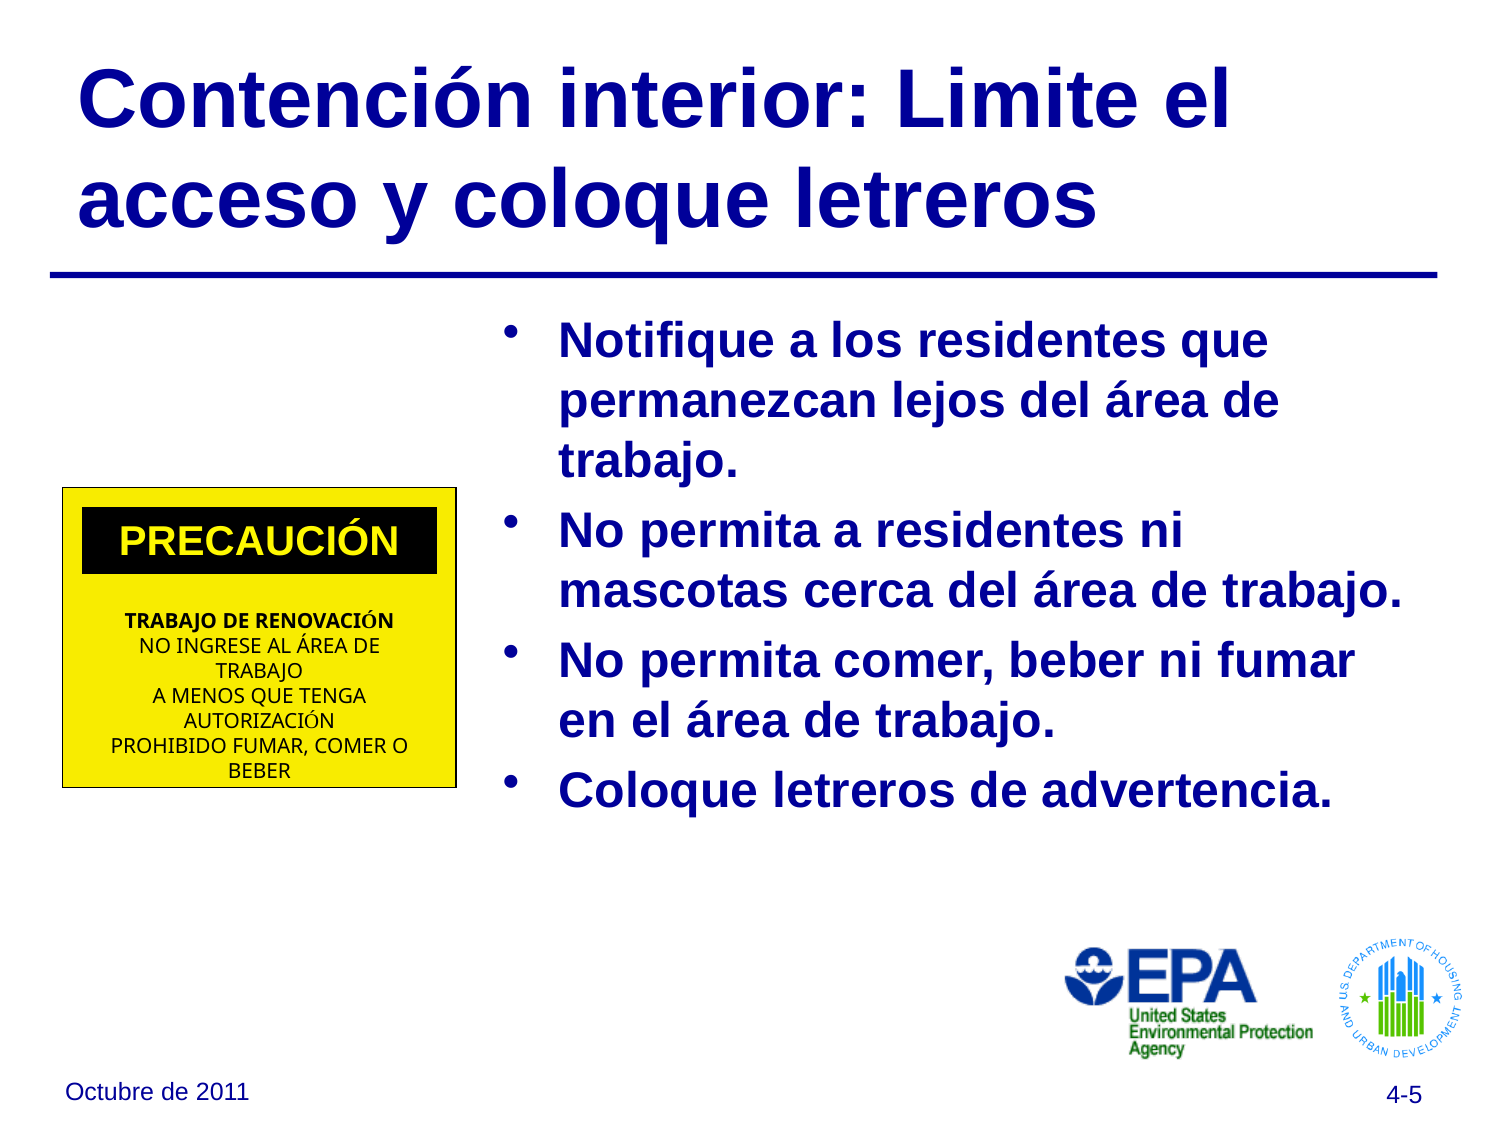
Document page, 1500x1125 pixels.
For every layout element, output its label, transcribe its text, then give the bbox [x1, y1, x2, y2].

list Notifique a los residentes que permanezcan lejos del área de trabajo. No permita a residentes ni mascotas cerca del área de trabajo. No permita comer, beber ni fumar en el área de trabajo. Coloque letreros de advertencia. [487, 299, 1438, 938]
text_box [750, 337, 1450, 600]
picture [1337, 937, 1463, 1059]
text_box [62, 487, 457, 788]
picture [1062, 943, 1319, 1064]
slide_number Octubre de 2011 [49, 1049, 363, 1125]
slide_number 4-5 [1124, 1049, 1438, 1125]
title Contención interior: Limite el acceso y coloque letreros [61, 61, 1438, 226]
